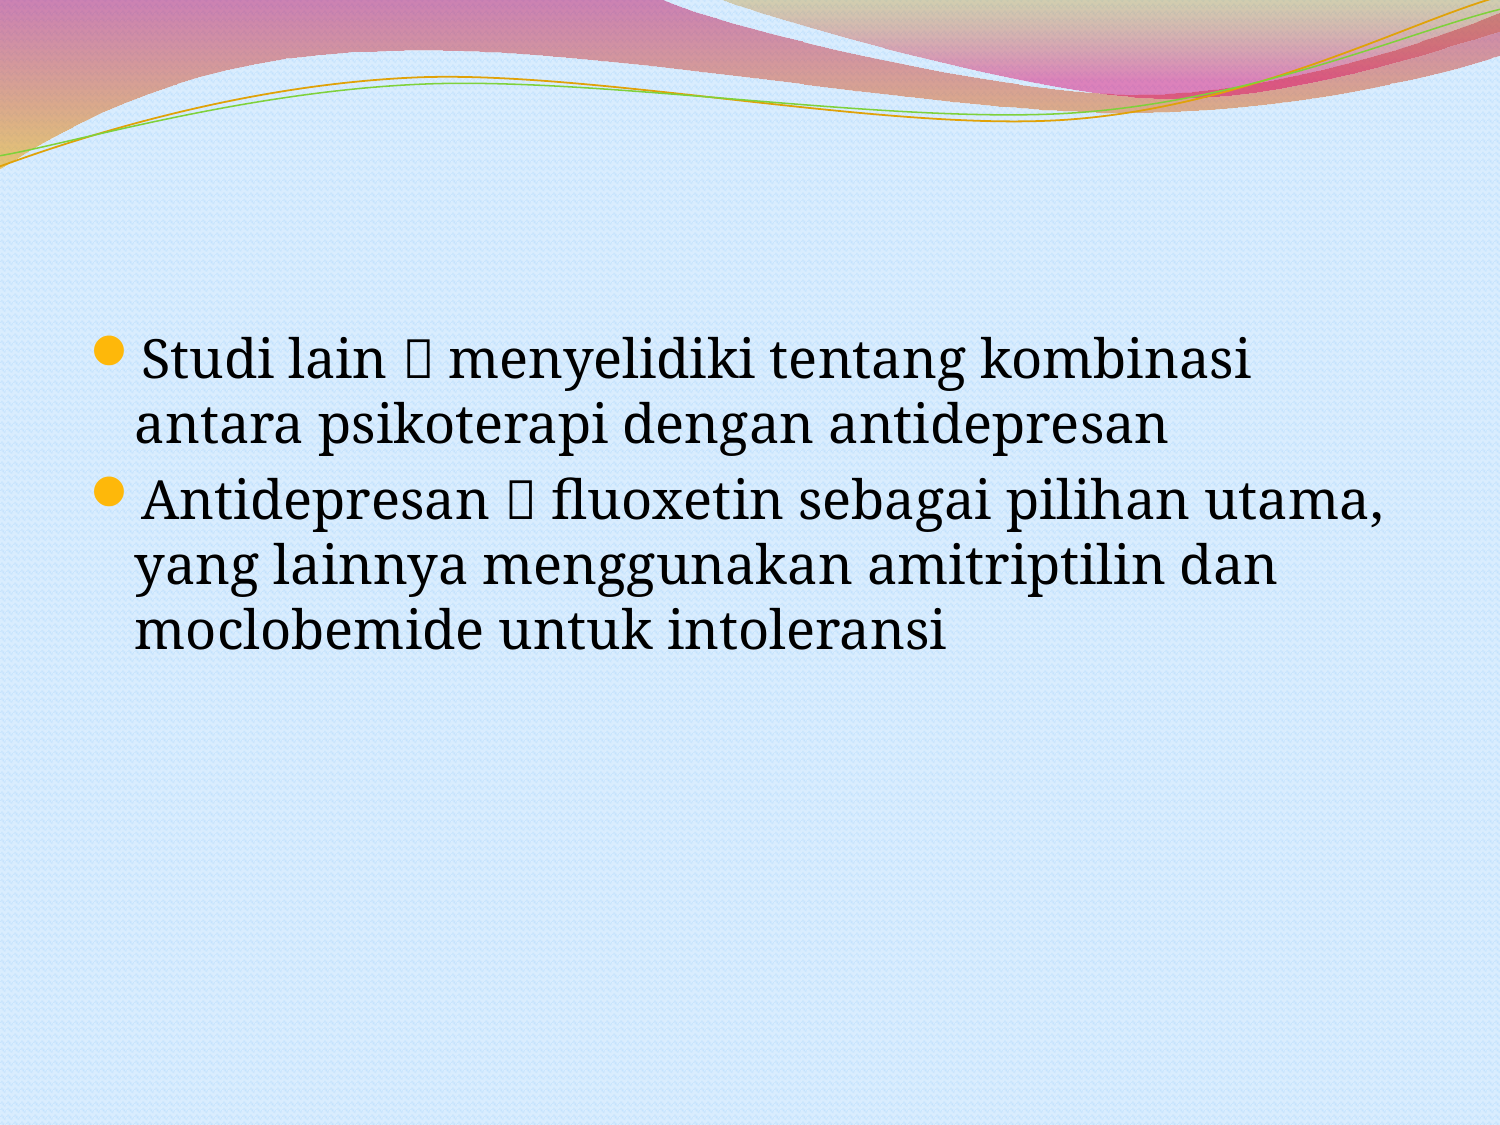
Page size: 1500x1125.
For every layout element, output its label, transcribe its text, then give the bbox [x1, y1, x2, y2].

list Studi lain  menyelidiki tentang kombinasi antara psikoterapi dengan antidepresan Antidepresan  fluoxetin sebagai pilihan utama, yang lainnya menggunakan amitriptilin dan moclobemide untuk intoleransi [75, 317, 1425, 1038]
